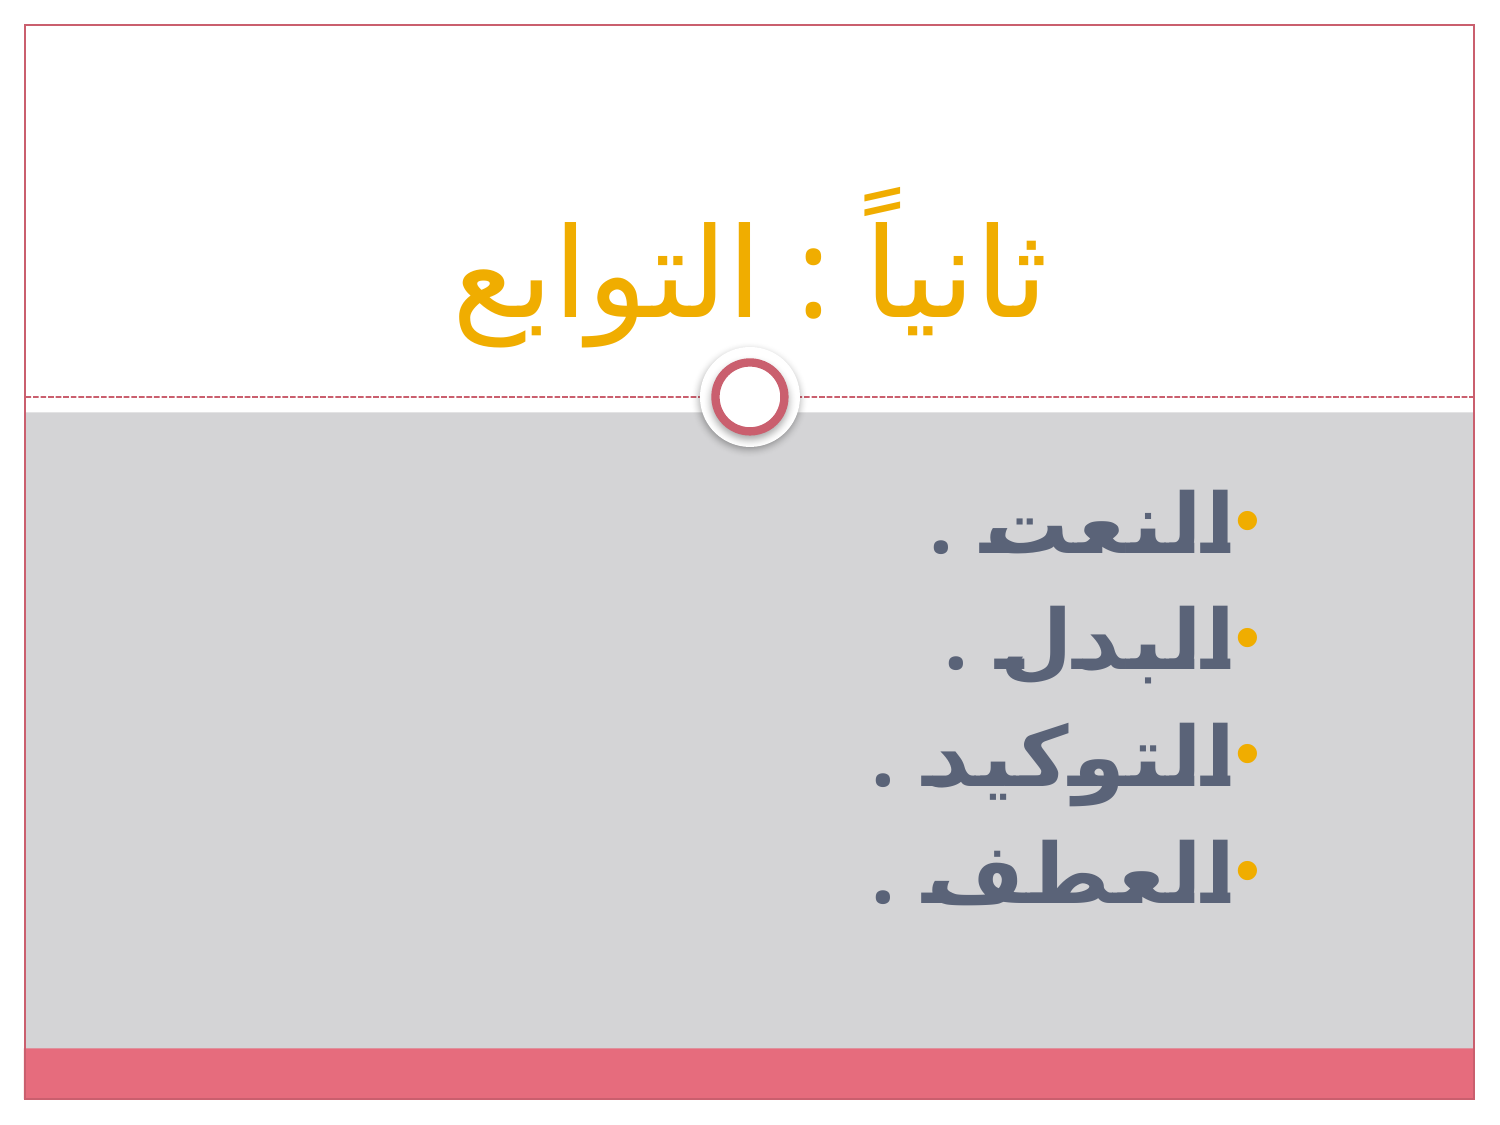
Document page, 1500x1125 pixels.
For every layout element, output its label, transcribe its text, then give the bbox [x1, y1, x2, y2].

subtitle النعت . البدل . التوكيد . العطف . [225, 462, 1275, 1000]
title ثانياً : التوابع [112, 62, 1388, 350]
